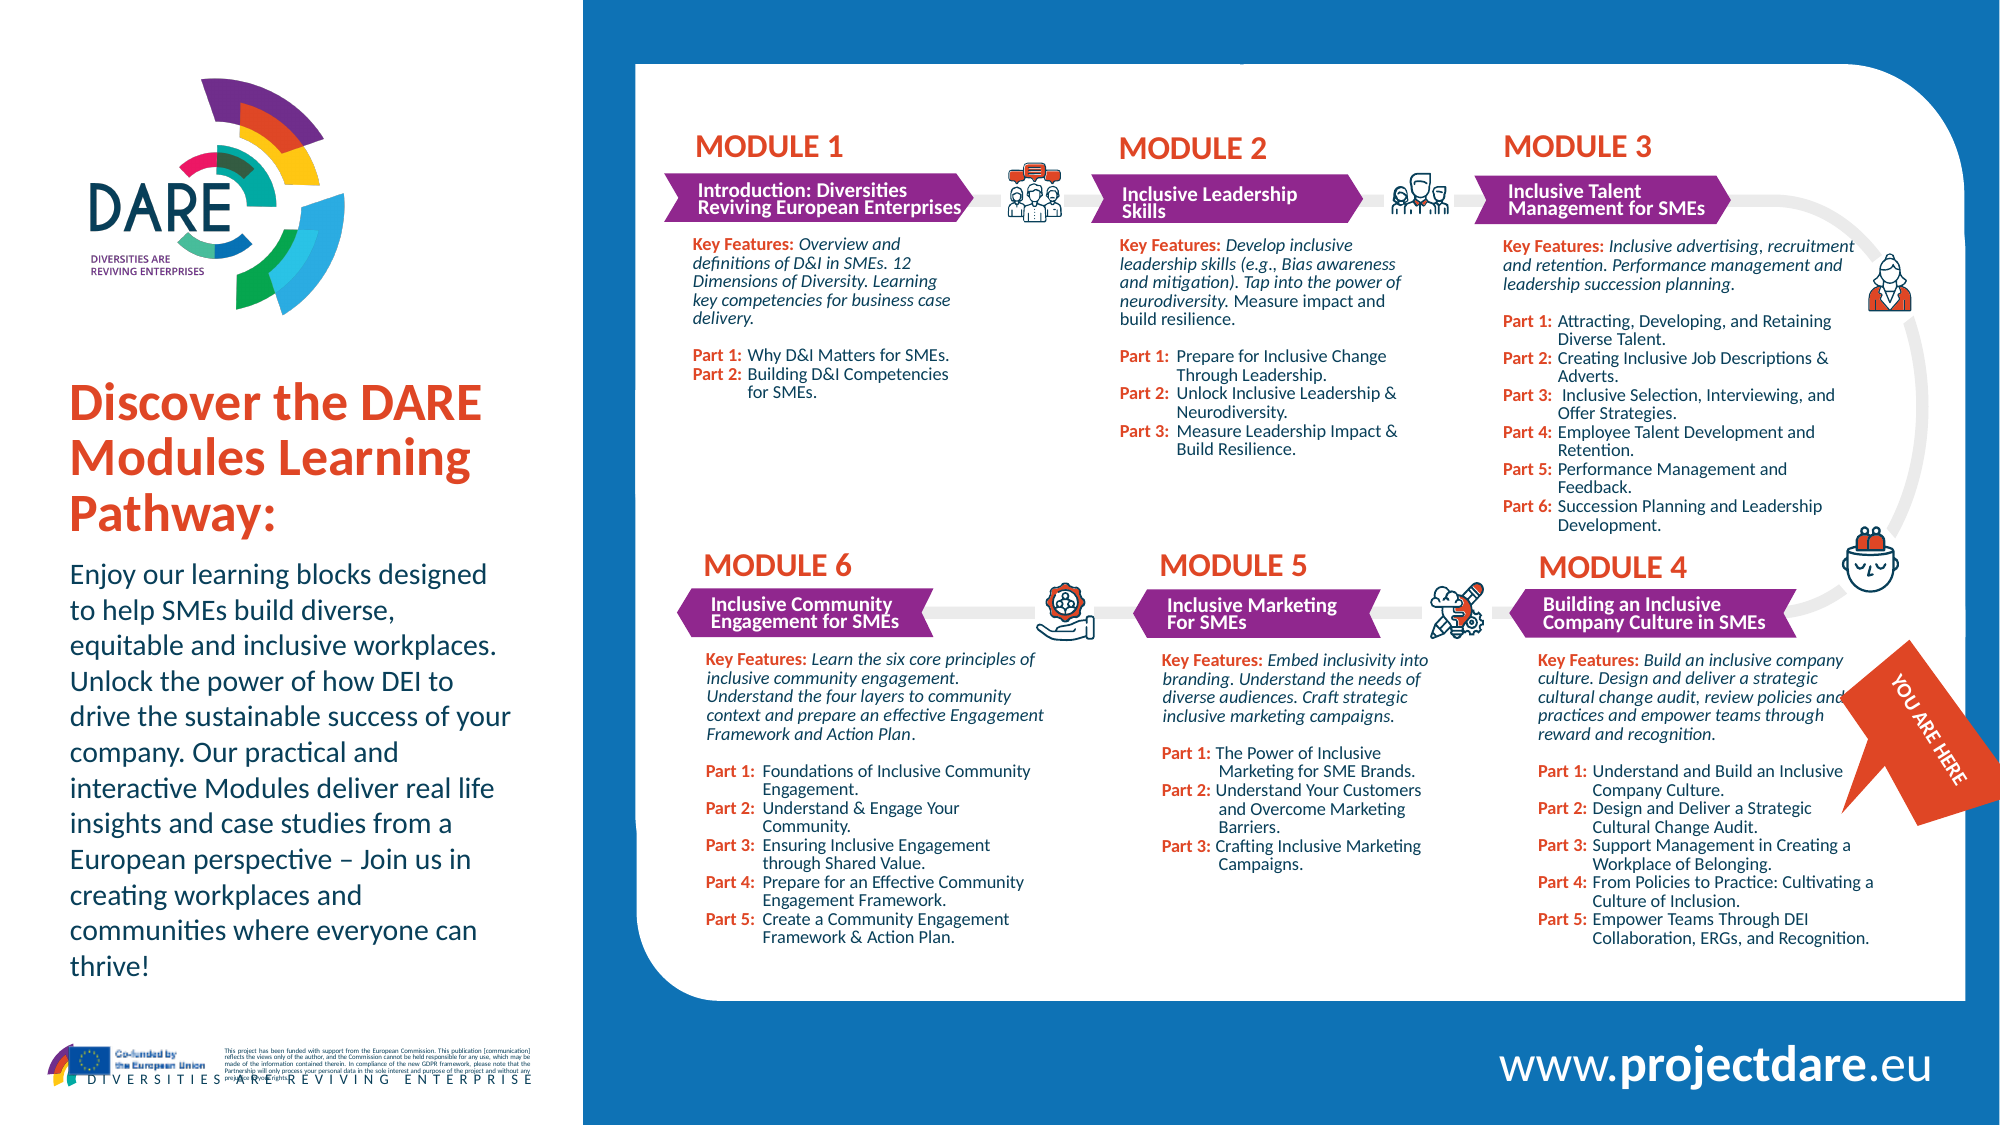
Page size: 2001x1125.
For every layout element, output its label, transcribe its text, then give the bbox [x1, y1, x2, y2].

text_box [664, 116, 979, 433]
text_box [676, 535, 1065, 1000]
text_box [1091, 118, 1422, 491]
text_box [635, 64, 1966, 1001]
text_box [1868, 253, 1912, 312]
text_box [1806, 675, 1999, 839]
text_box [1007, 162, 1062, 223]
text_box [1132, 535, 1453, 925]
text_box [1036, 582, 1095, 642]
text_box Discover the DARE Modules Learning Pathway: Enjoy our learning blocks designed to help SMEs build diverse, equitable and inclusive workplaces. Unlock the power of how DEI to drive the sustainable success of your company. Our practical and interactive Modules deliver real life insights and case studies from a European perspective – Join us in creating workplaces and communities where everyone can thrive! [55, 368, 528, 1055]
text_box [1509, 568, 1890, 982]
picture [0, 40, 430, 365]
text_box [1430, 582, 1484, 640]
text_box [1841, 526, 1900, 593]
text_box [1391, 172, 1449, 215]
text_box [582, 0, 2000, 1125]
text_box www.projectdare.eu [1465, 1022, 1948, 1099]
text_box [1474, 117, 1879, 568]
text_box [67, 1040, 547, 1088]
